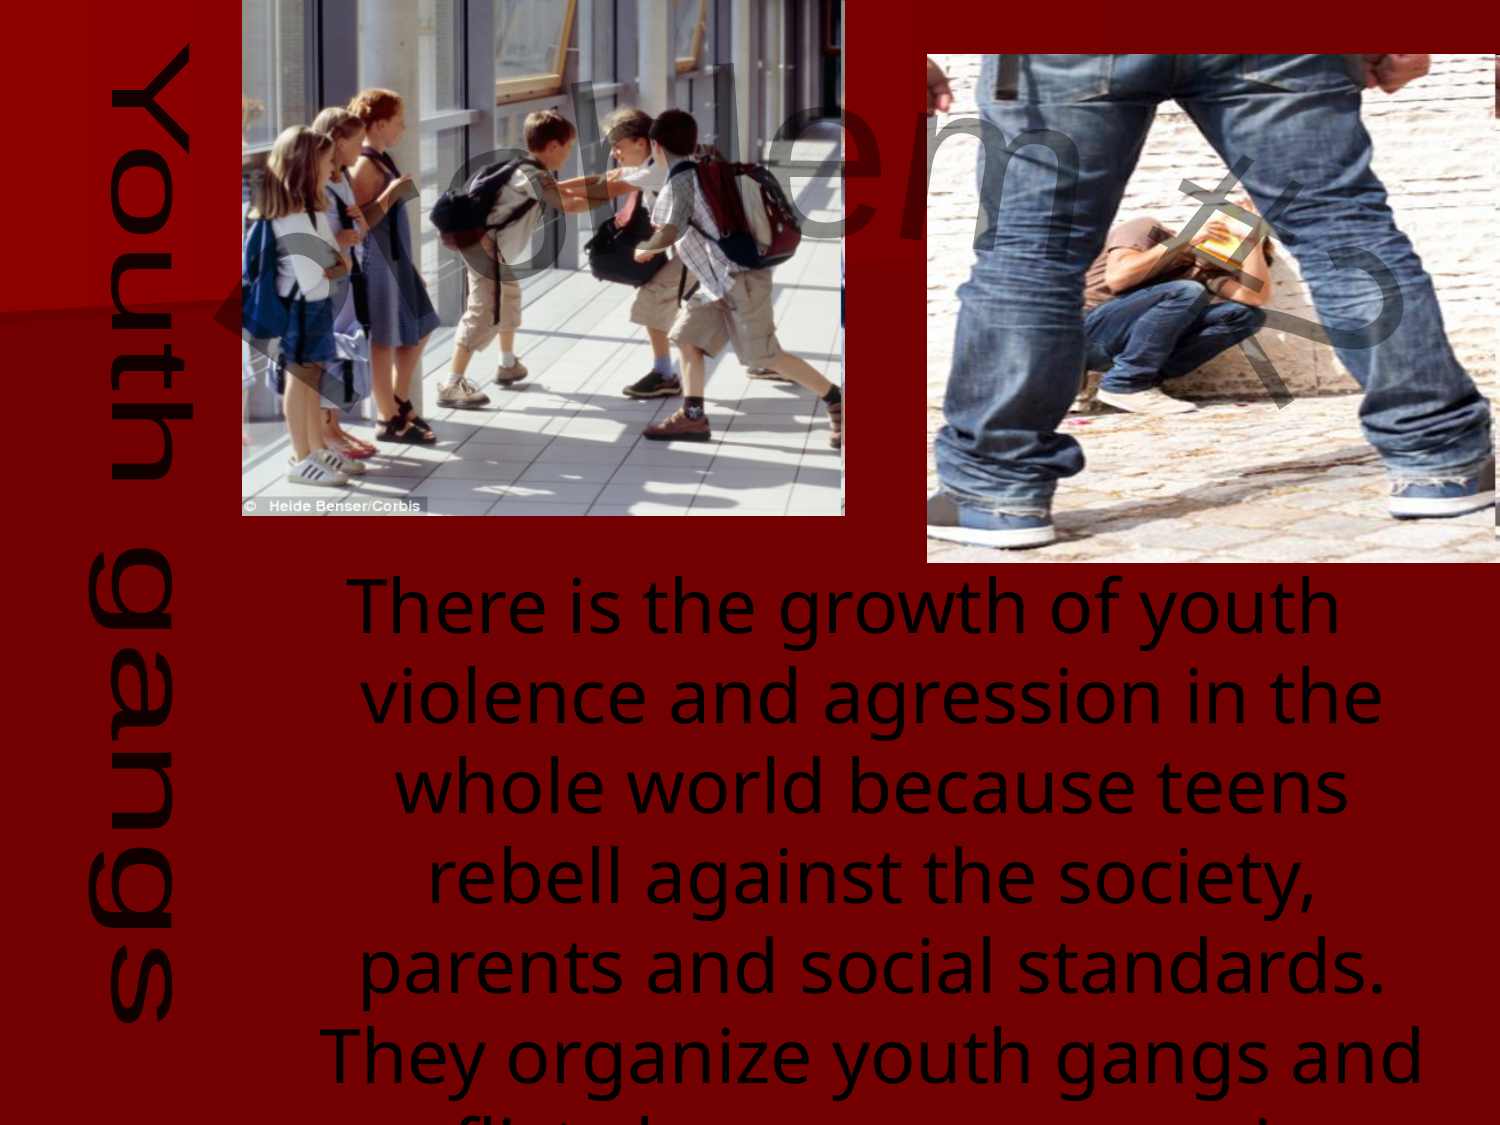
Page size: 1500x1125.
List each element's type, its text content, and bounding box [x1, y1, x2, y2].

list There is the growth of youth violence and agression in the whole world because teens rebell against the society, parents and social standards. They organize youth gangs and conflicts become more serious. They dictate their own rules to everybody. [241, 550, 1448, 1071]
picture [926, 54, 1500, 563]
picture [241, 0, 845, 516]
